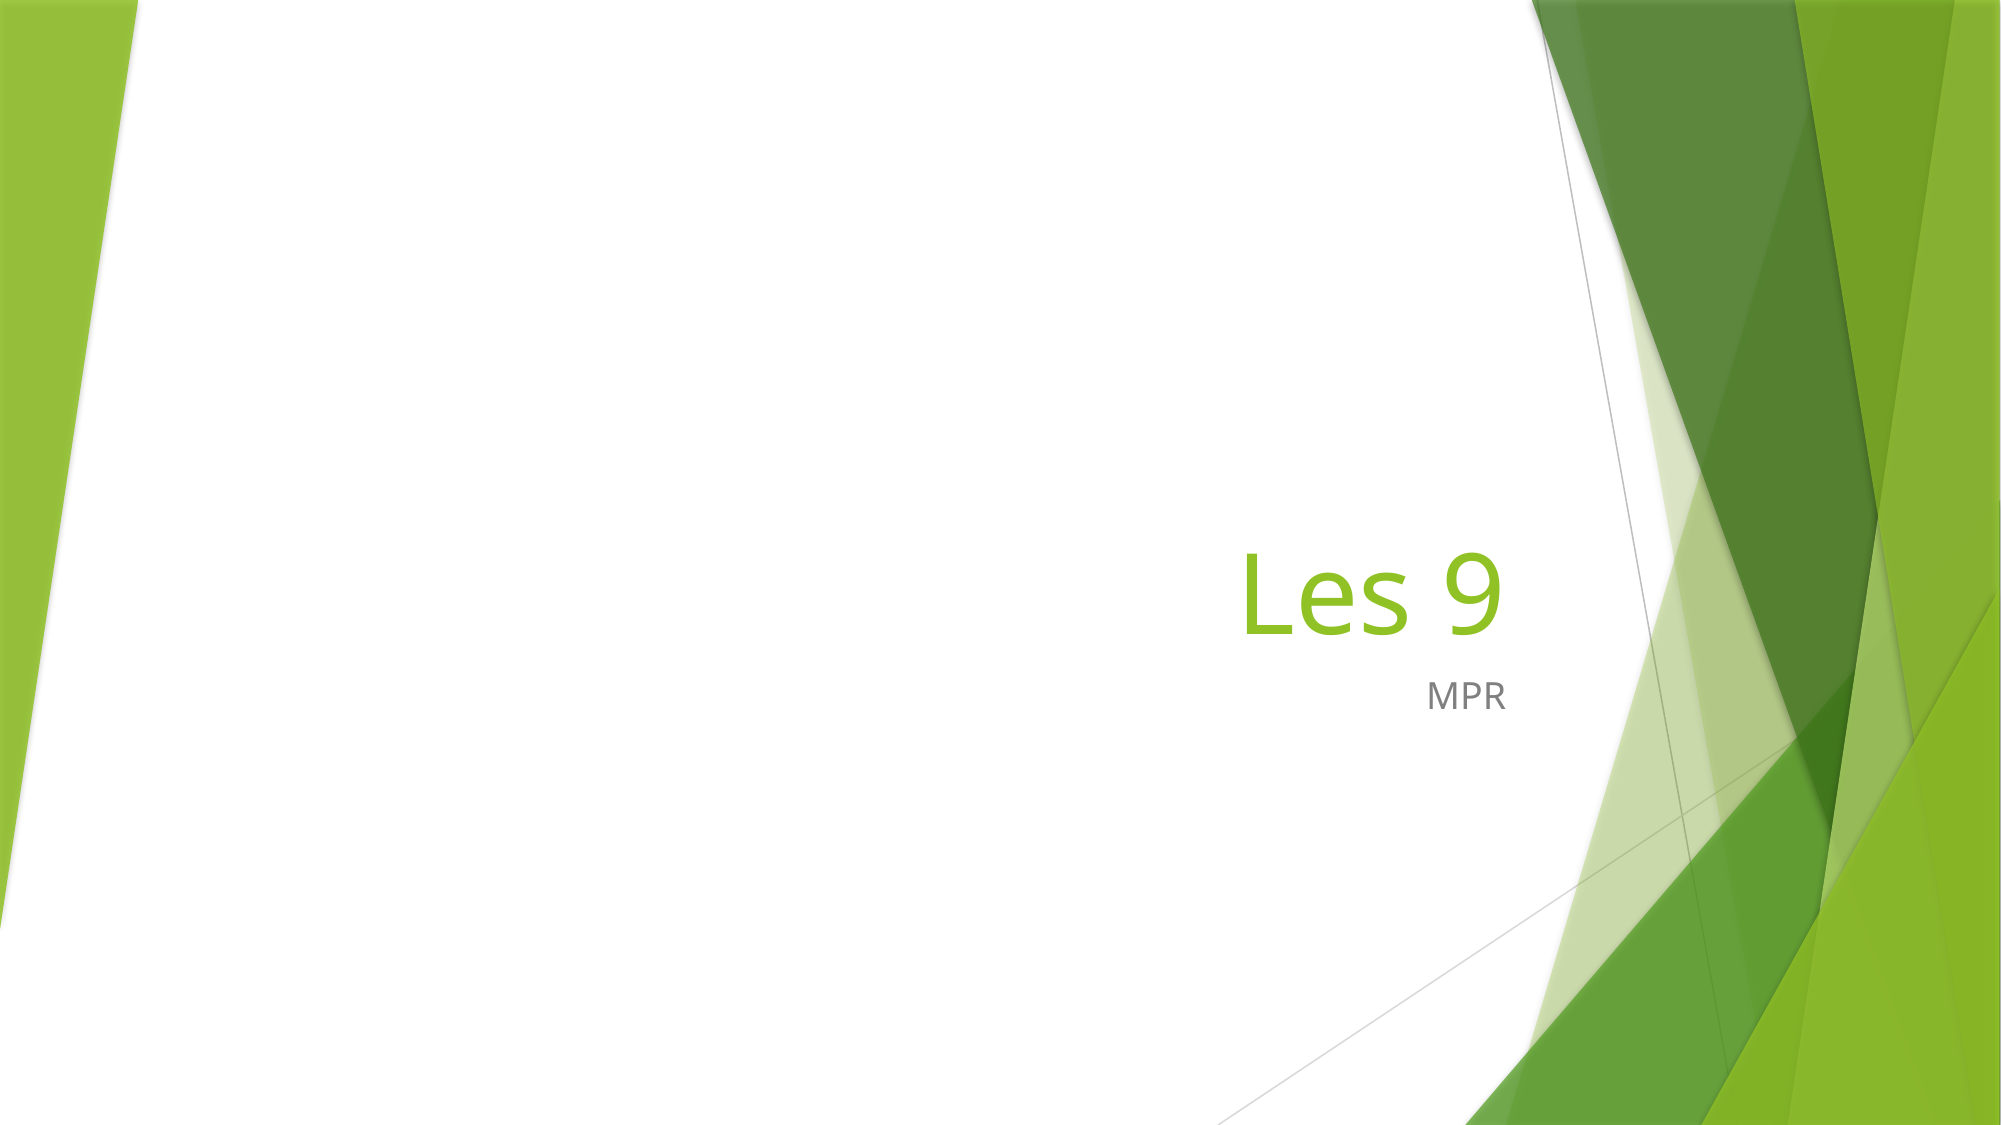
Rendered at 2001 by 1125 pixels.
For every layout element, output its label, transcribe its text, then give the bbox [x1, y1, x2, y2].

subtitle MPR [247, 664, 1522, 845]
title Les 9 [247, 394, 1522, 664]
